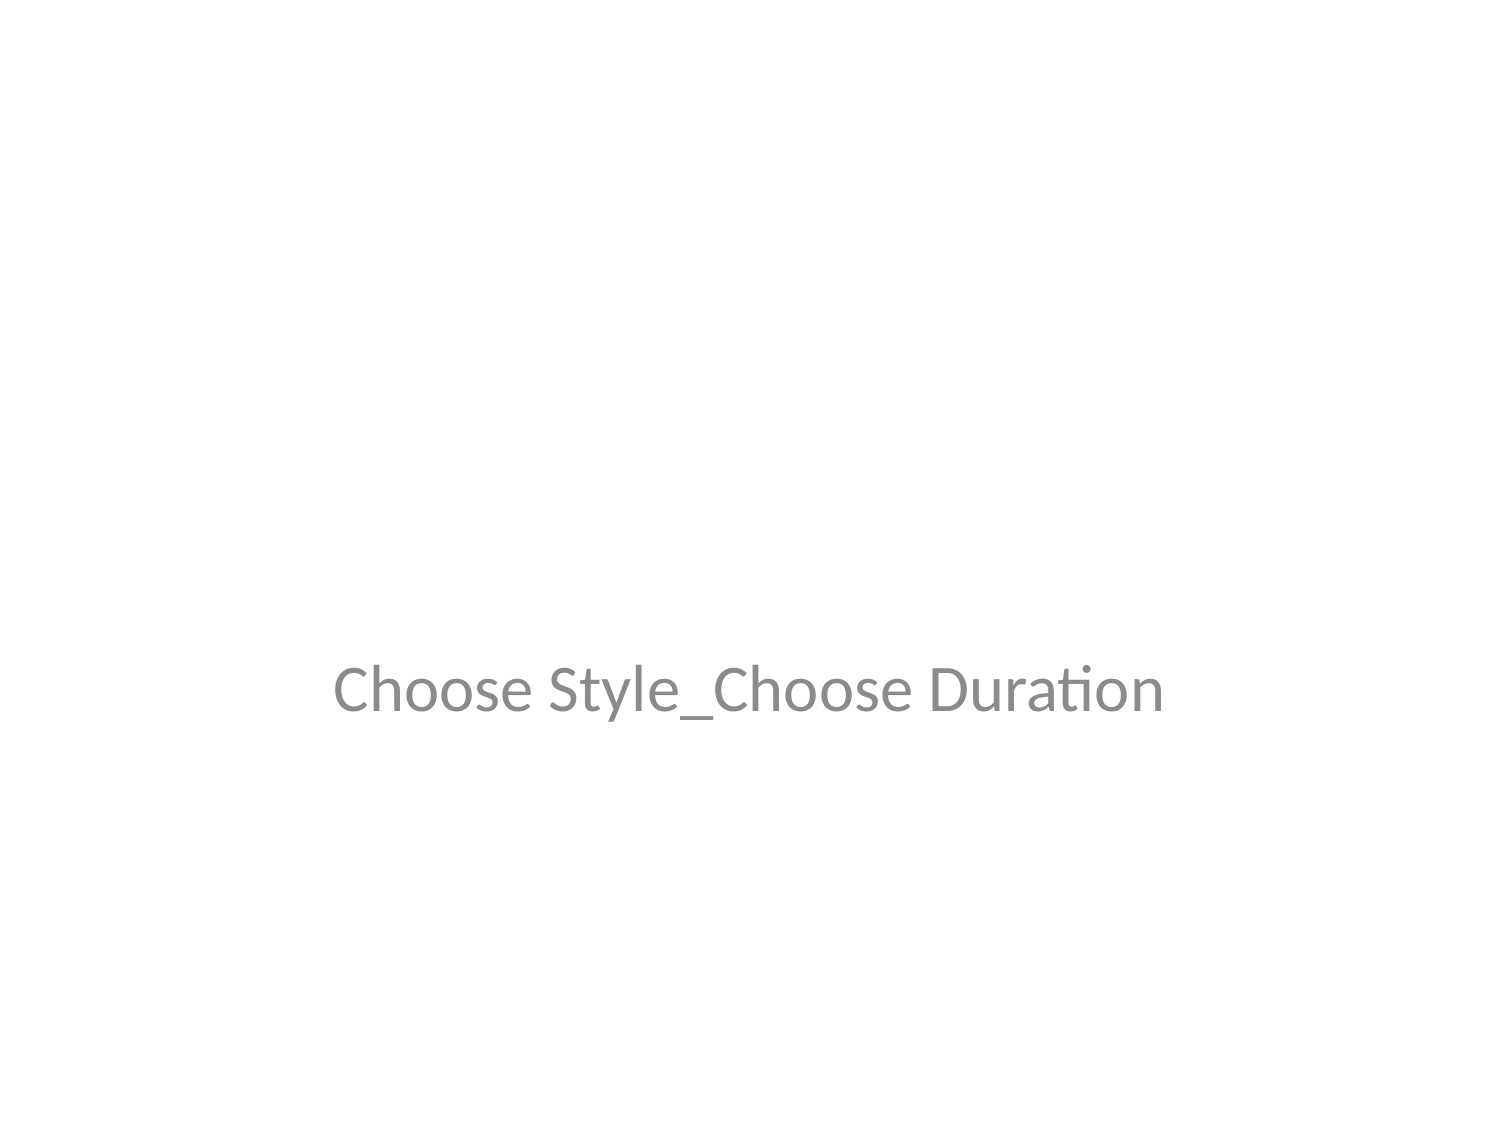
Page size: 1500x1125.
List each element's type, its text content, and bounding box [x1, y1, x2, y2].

subtitle Choose Style_Choose Duration [225, 637, 1275, 925]
